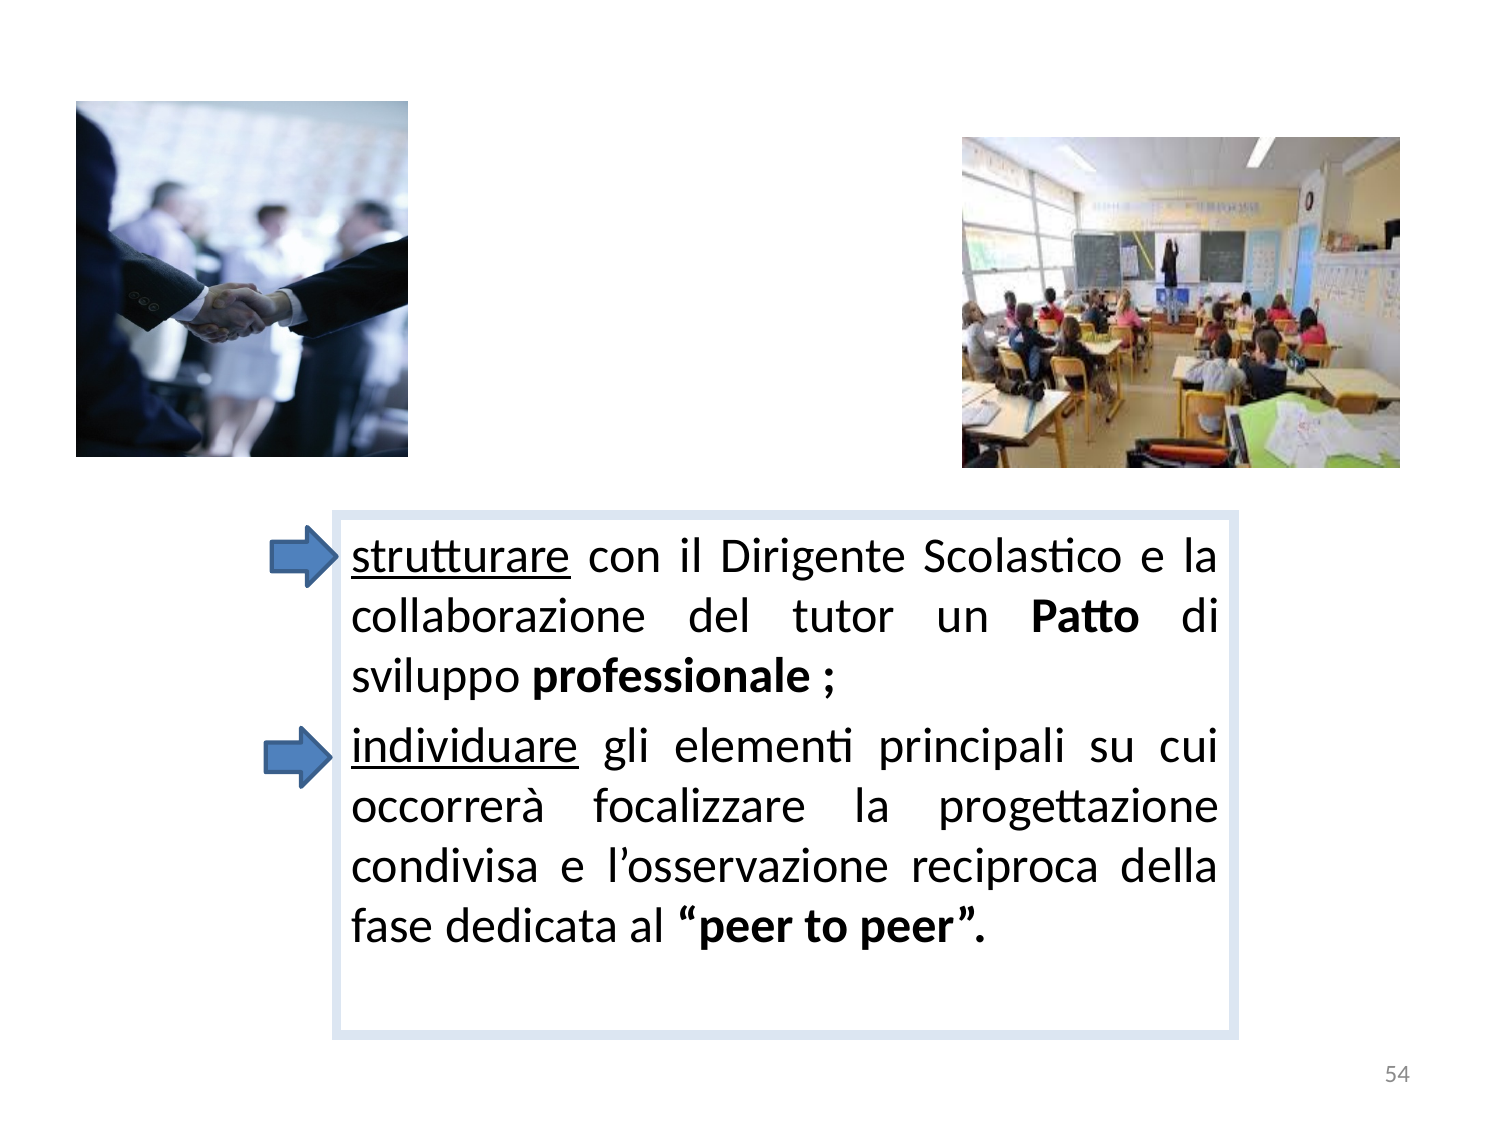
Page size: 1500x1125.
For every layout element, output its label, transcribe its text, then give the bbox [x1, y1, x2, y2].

text_box [269, 525, 339, 588]
text_box strutturare con il Dirigente Scolastico e la collaborazione del tutor un Patto di sviluppo professionale ; individuare gli elementi principali su cui occorrerà focalizzare la progettazione condivisa e l’osservazione reciproca della fase dedicata al “peer to peer”. [336, 515, 1235, 1035]
picture [76, 101, 408, 457]
text_box [263, 725, 333, 789]
picture [962, 136, 1400, 469]
slide_number 54 [1074, 1042, 1425, 1103]
